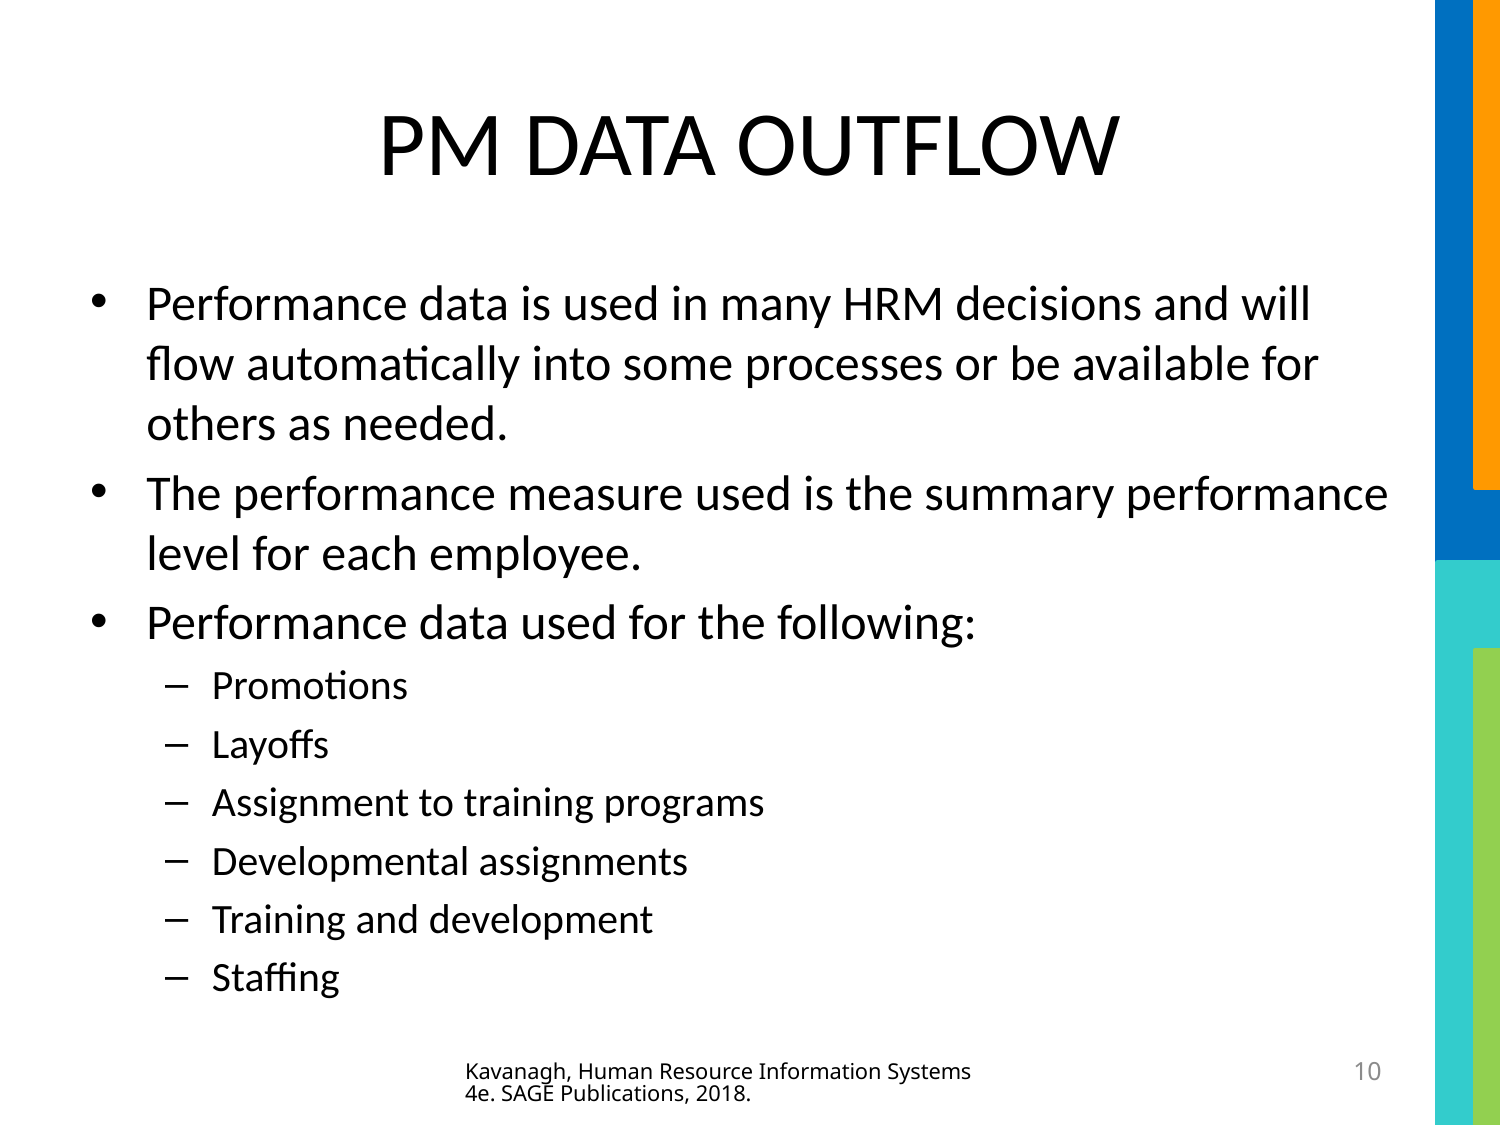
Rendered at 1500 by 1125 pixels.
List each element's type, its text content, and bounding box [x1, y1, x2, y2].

list Performance data is used in many HRM decisions and will flow automatically into some processes or be available for others as needed. The performance measure used is the summary performance level for each employee. Performance data used for the following: Promotions Layoffs Assignment to training programs Developmental assignments Training and development Staffing [75, 262, 1425, 1005]
footer Kavanagh, Human Resource Information Systems 4e. SAGE Publications, 2018. [450, 1042, 1004, 1103]
slide_number 10 [1059, 1042, 1397, 1103]
title PM DATA OUTFLOW [75, 45, 1425, 233]
